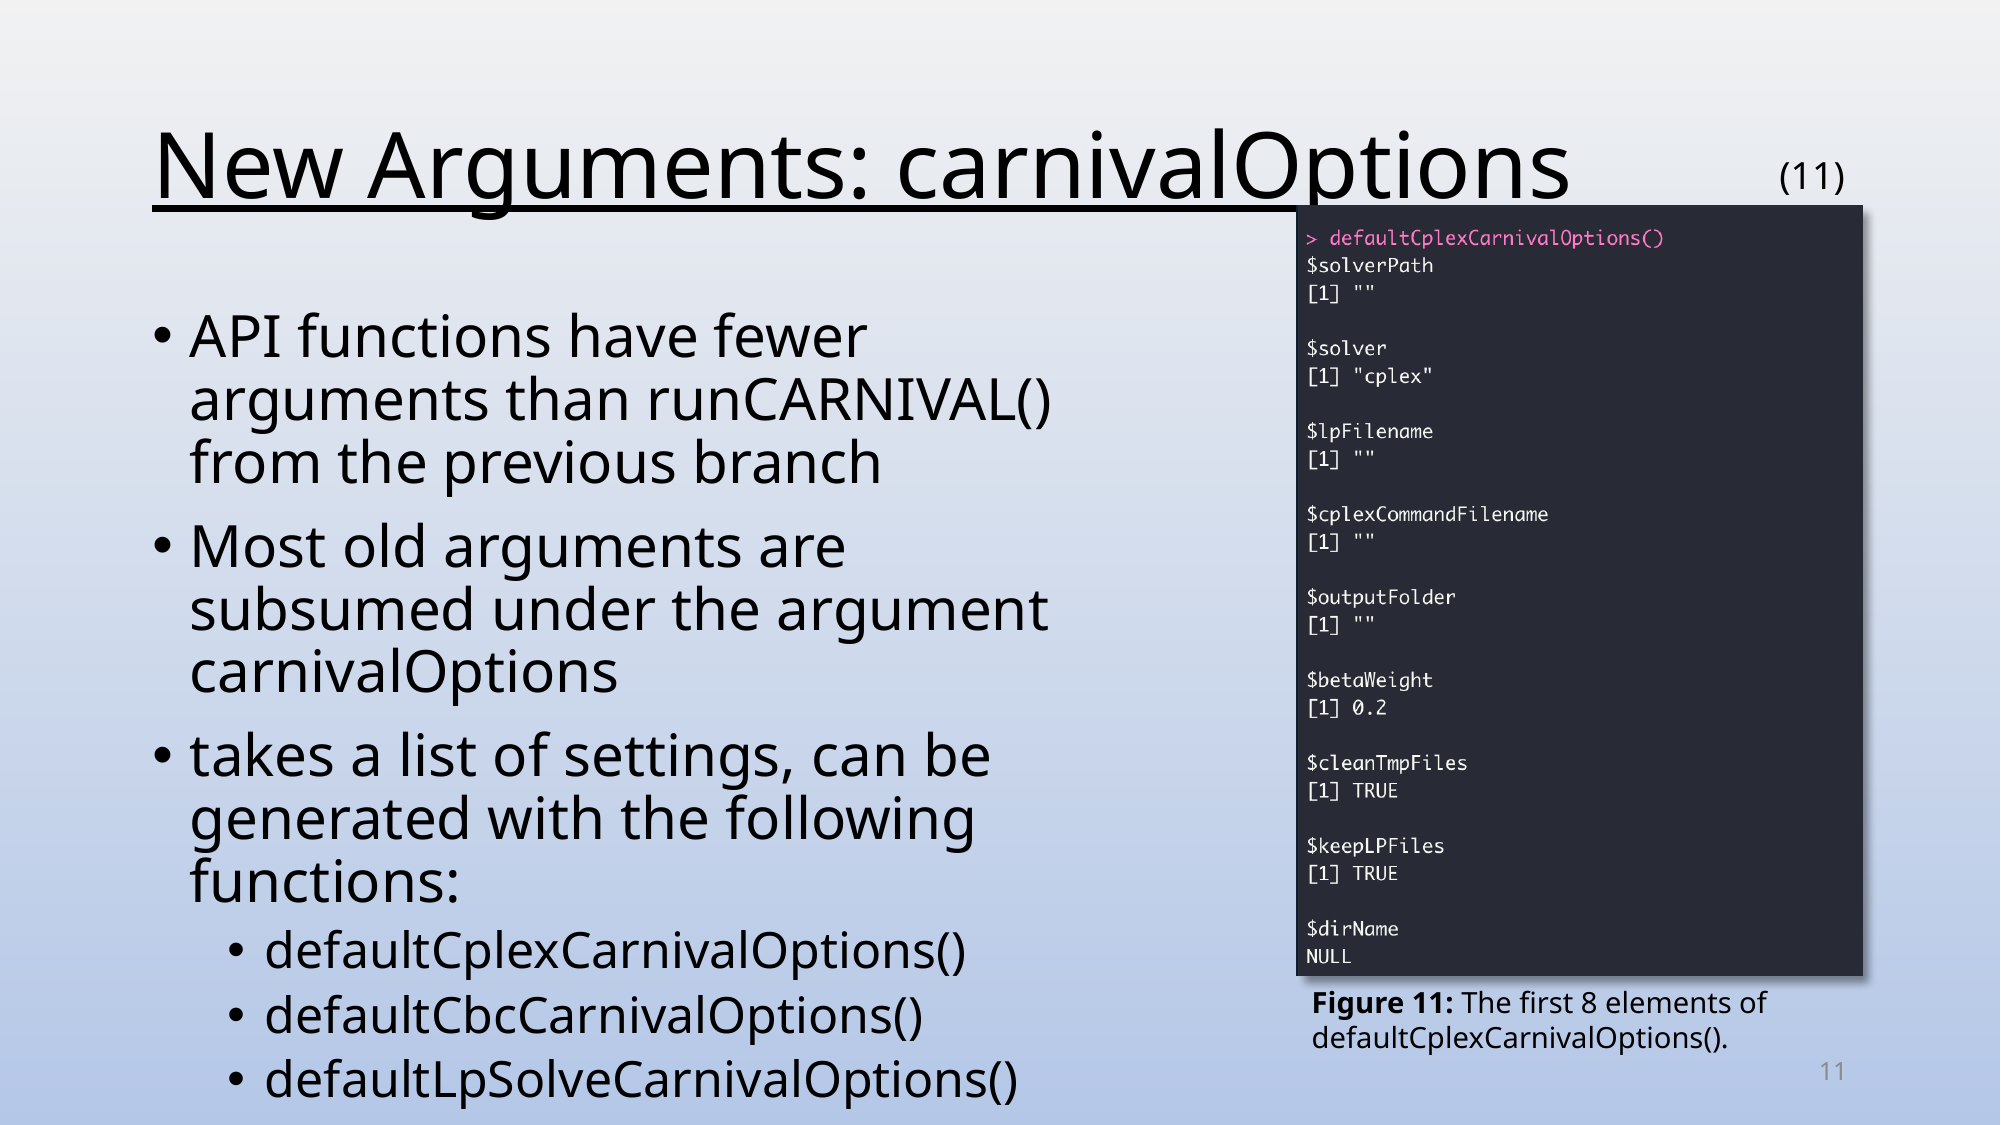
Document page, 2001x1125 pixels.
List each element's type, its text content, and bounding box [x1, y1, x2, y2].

list API functions have fewer arguments than runCARNIVAL() from the previous branch Most old arguments are subsumed under the argument carnivalOptions takes a list of settings, can be generated with the following functions: defaultCplexCarnivalOptions() defaultCbcCarnivalOptions() defaultLpSolveCarnivalOptions() [137, 299, 1127, 1014]
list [1296, 205, 1863, 976]
slide_number 11 [1412, 1062, 1863, 1103]
title New Arguments: carnivalOptions [137, 59, 1863, 278]
text_box Figure 11: The first 8 elements of defaultCplexCarnivalOptions(). [1296, 976, 1863, 1062]
text_box (11) [1764, 144, 1863, 205]
